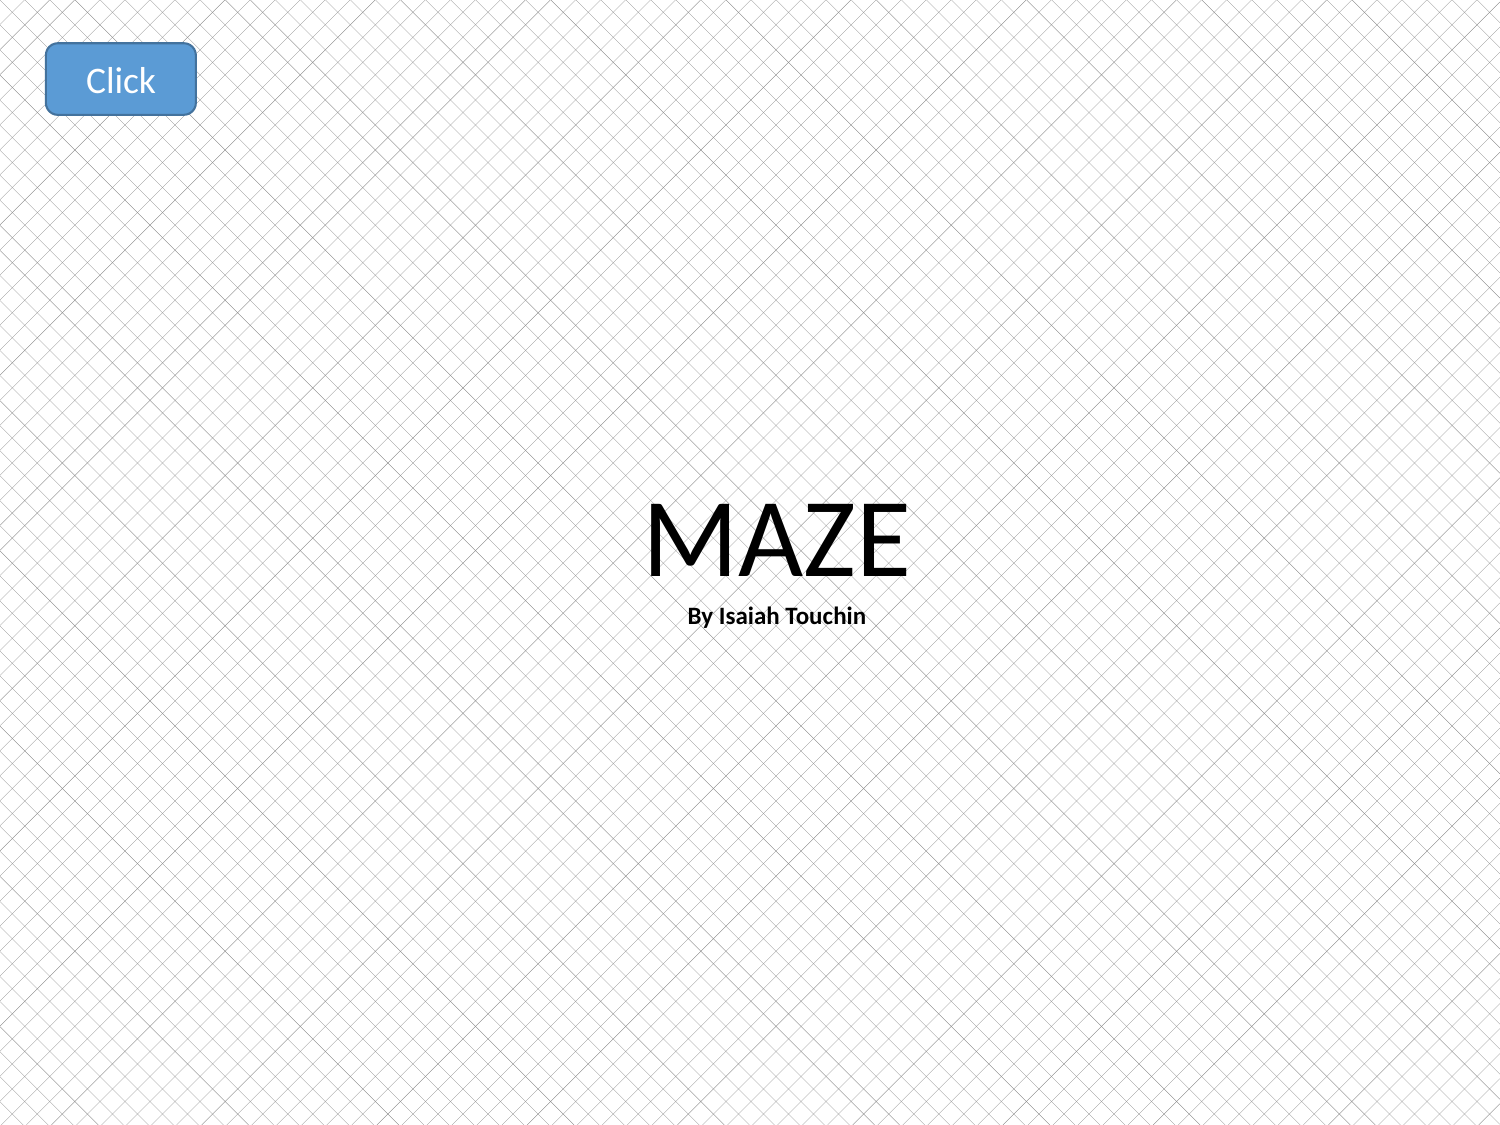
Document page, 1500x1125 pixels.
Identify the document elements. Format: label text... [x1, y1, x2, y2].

text_box MAZE By Isaiah Touchin [599, 456, 956, 637]
text_box Click [44, 42, 197, 116]
